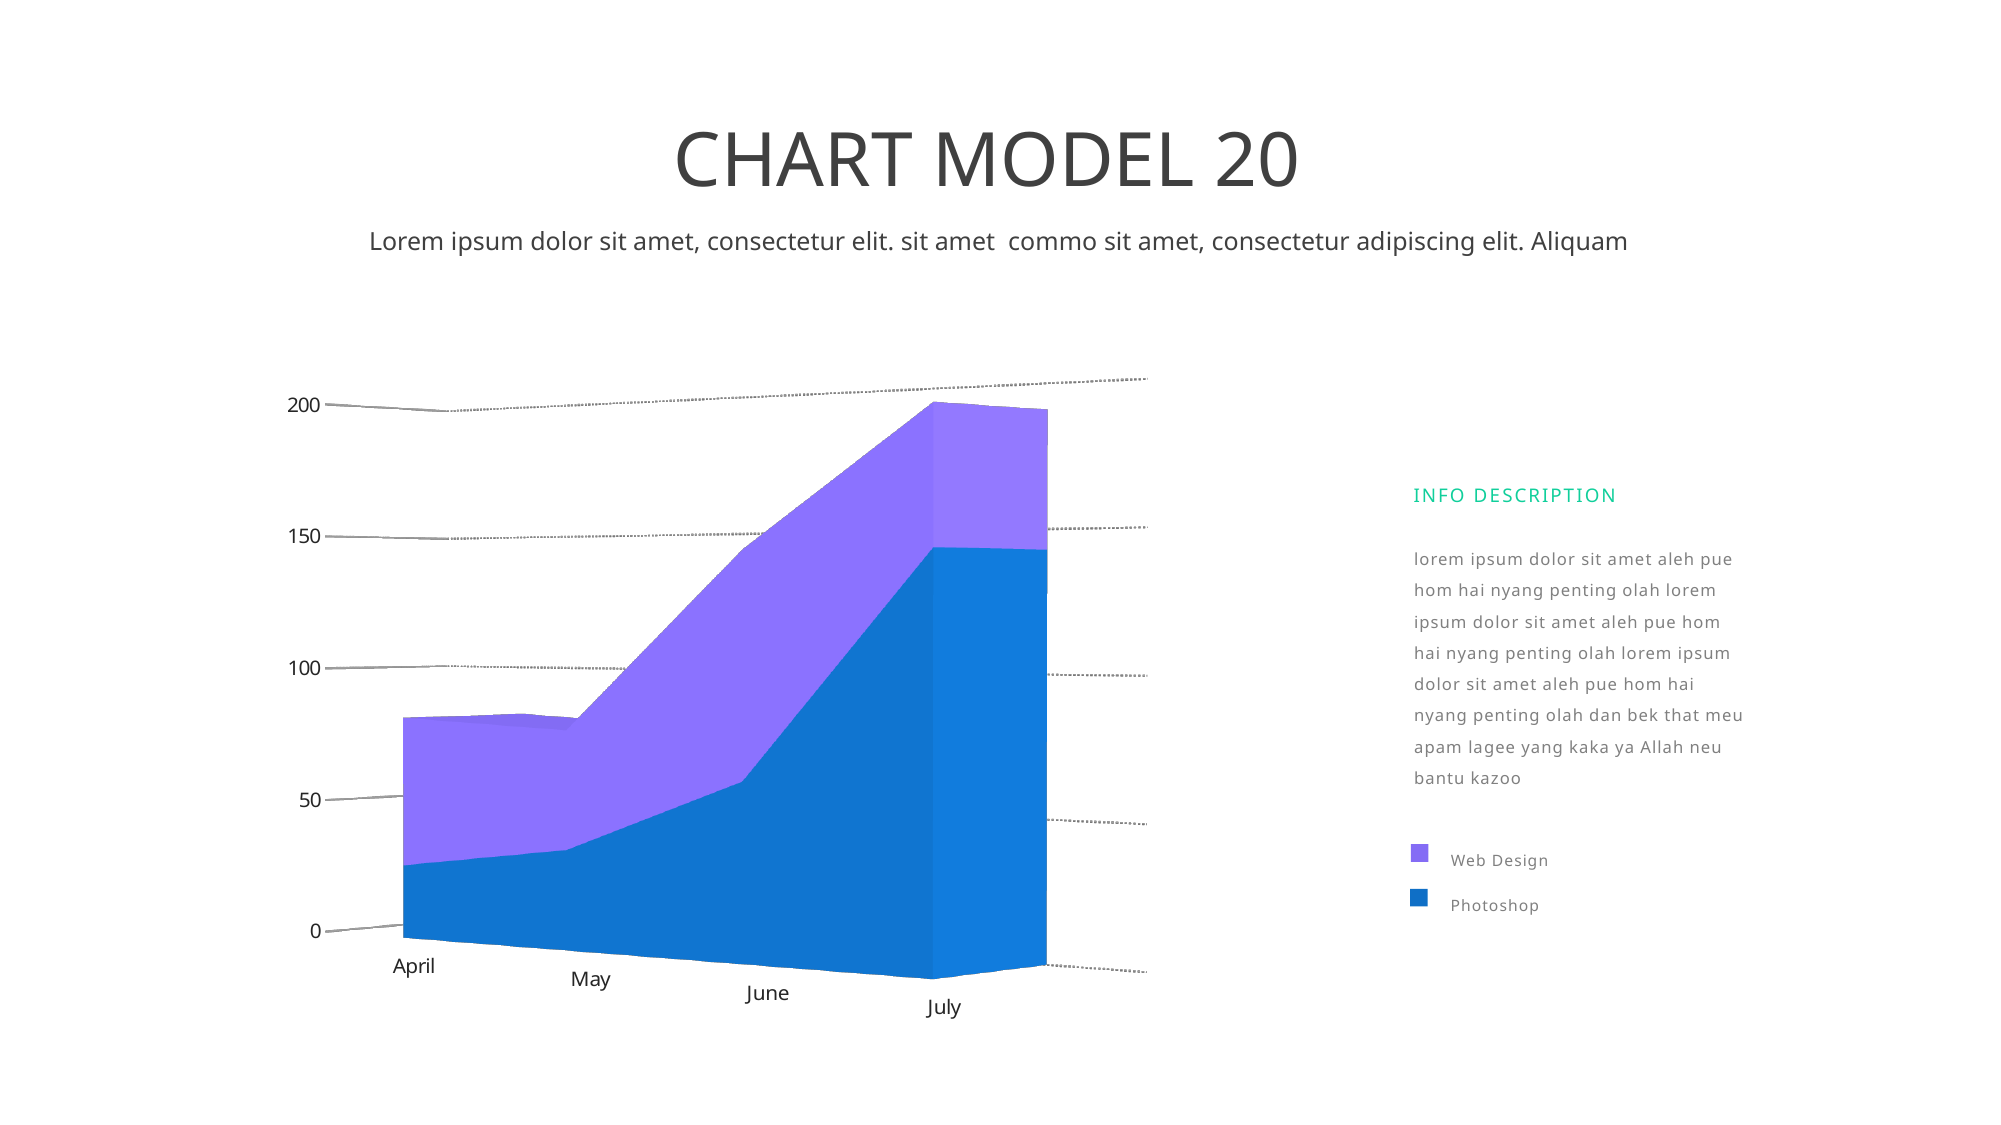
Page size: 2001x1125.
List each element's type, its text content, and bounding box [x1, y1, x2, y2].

text_box Info Description [1409, 475, 1758, 511]
text_box [1410, 888, 1428, 907]
text_box lorem ipsum dolor sit amet aleh pue hom hai nyang penting olah lorem ipsum dolor sit amet aleh pue hom hai nyang penting olah lorem ipsum dolor sit amet aleh pue hom hai nyang penting olah dan bek that meu apam lagee yang kaka ya Allah neu bantu kazoo [1410, 533, 1758, 792]
text_box [1410, 844, 1429, 862]
text_box CHART MODEL 20 [506, 66, 1469, 202]
text_box Photoshop [1446, 882, 1573, 919]
text_box Lorem ipsum dolor sit amet, consectetur elit. sit amet commo sit amet, consectetur adipiscing elit. Aliquam [341, 202, 1659, 263]
chart [229, 366, 1244, 1021]
text_box Web Design [1446, 837, 1573, 874]
